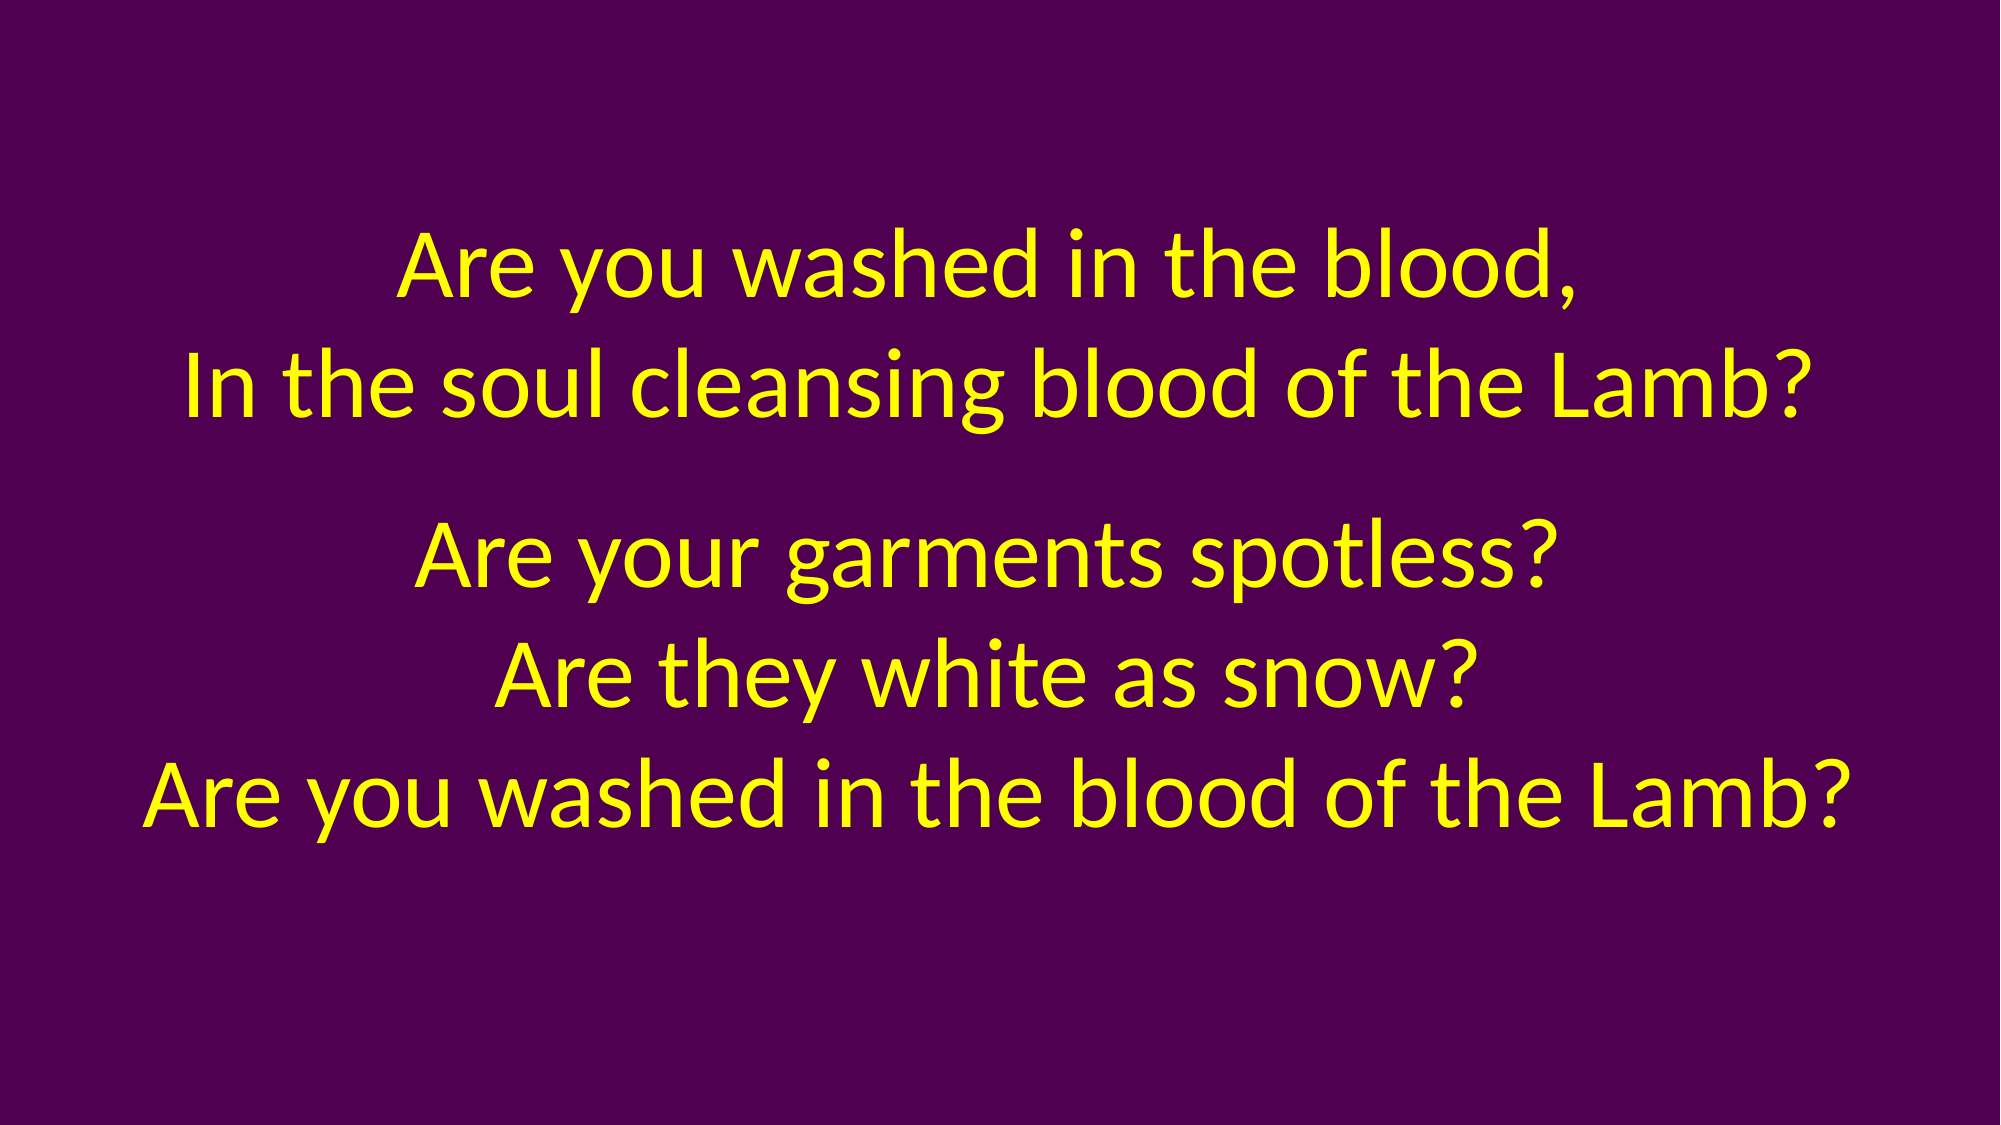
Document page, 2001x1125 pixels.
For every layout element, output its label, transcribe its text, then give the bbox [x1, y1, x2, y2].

text_box Are you washed in the blood, In the soul cleansing blood of the Lamb? Are your garments spotless? Are they white as snow? Are you washed in the blood of the Lamb? [0, 190, 2000, 855]
